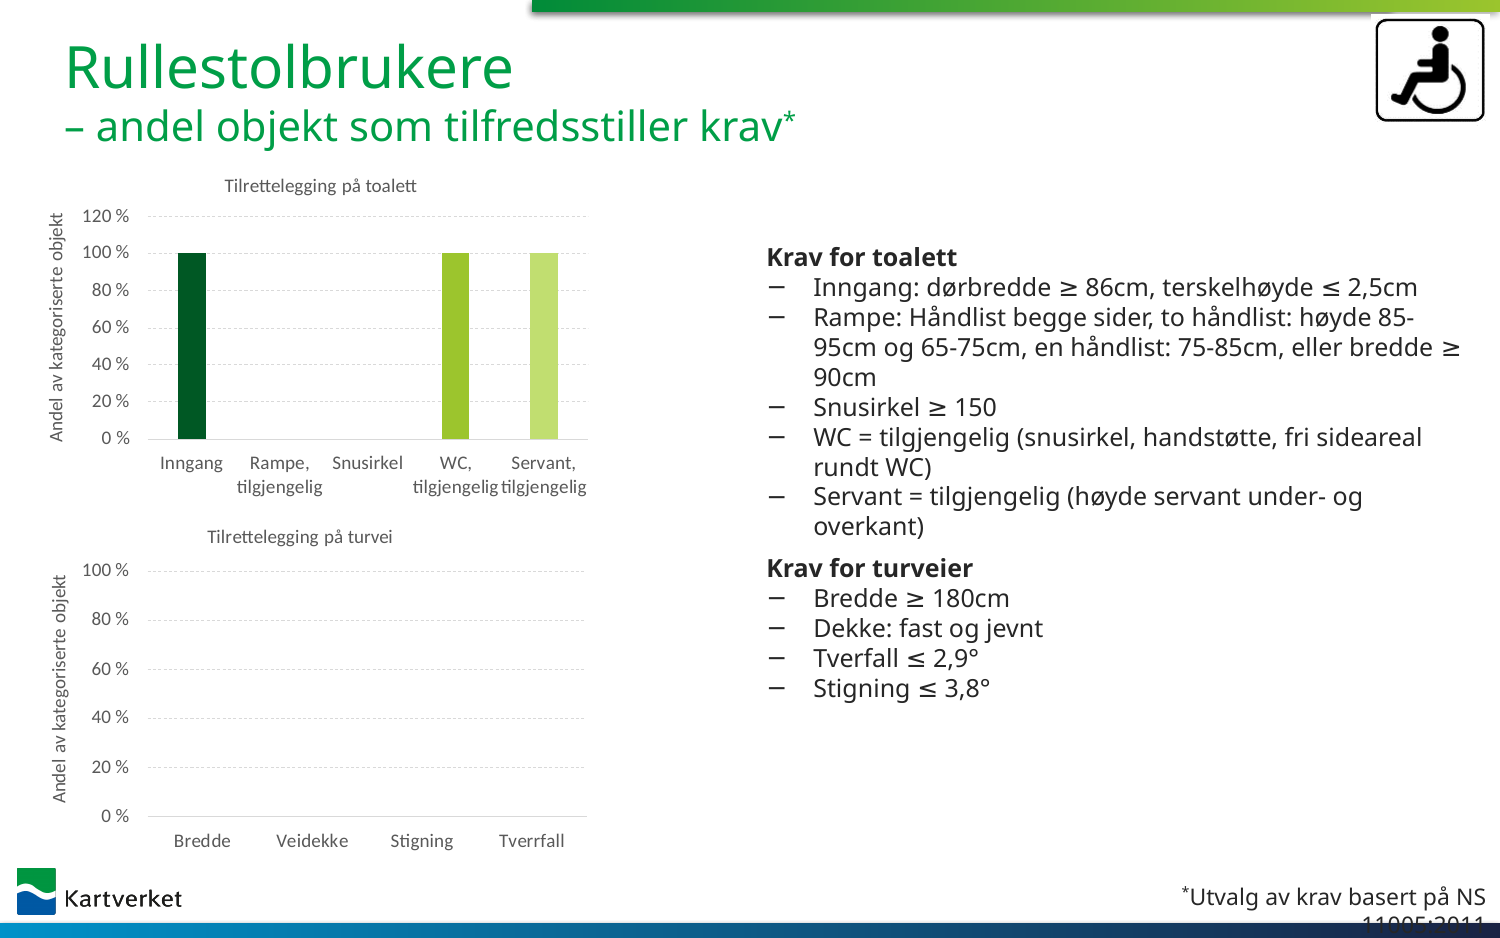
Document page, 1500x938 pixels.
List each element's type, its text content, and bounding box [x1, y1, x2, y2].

text_box Rullestolbrukere – andel objekt som tilfredsstiller krav* [49, 14, 1431, 158]
text_box Krav for toalett Inngang: dørbredde ≥ 86cm, terskelhøyde ≤ 2,5cm Rampe: Håndlist begge sider, to håndlist: høyde 85-95cm og 65-75cm, en håndlist: 75-85cm, eller bredde ≥ 90cm Snusirkel ≥ 150 WC = tilgjengelig (snusirkel, handstøtte, fri sideareal rundt WC) Servant = tilgjengelig (høyde servant under- og overkant) [751, 234, 1483, 545]
picture [41, 166, 599, 505]
text_box Krav for turveier Bredde ≥ 180cm Dekke: fast og jevnt Tverfall ≤ 2,9° Stigning ≤ 3,8° [751, 545, 1483, 710]
text_box *Utvalg av krav basert på NS 11005:2011 [1068, 873, 1500, 938]
picture [1371, 13, 1491, 127]
picture [41, 520, 598, 859]
